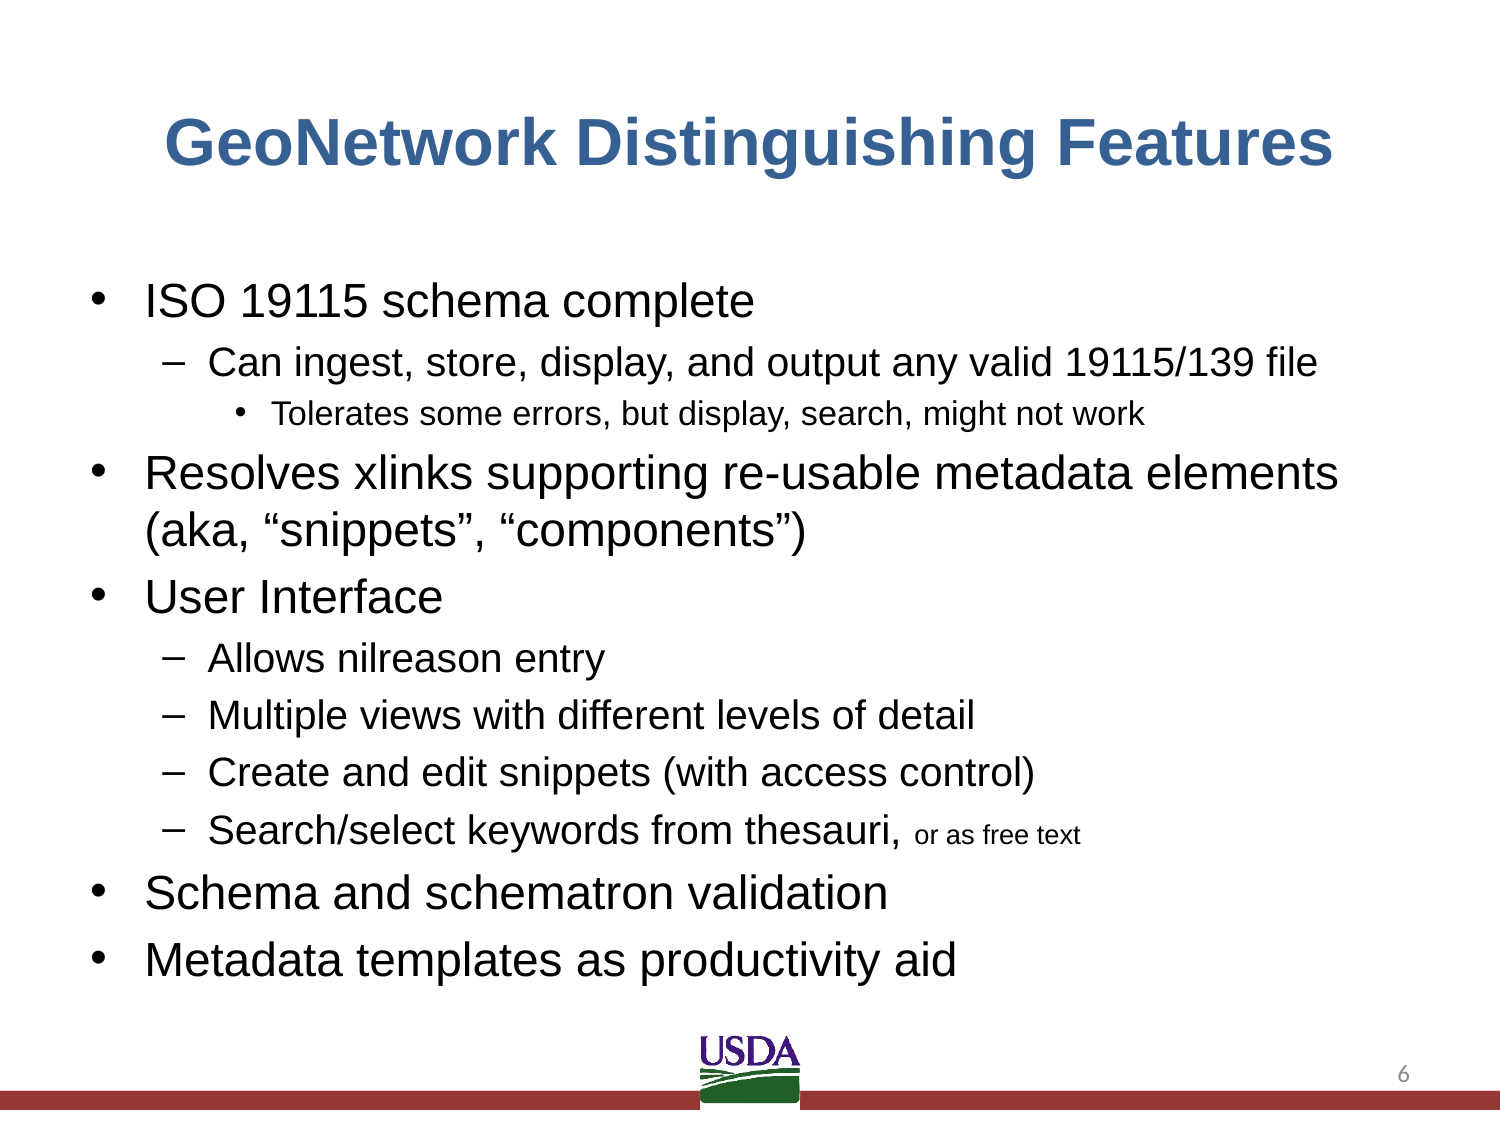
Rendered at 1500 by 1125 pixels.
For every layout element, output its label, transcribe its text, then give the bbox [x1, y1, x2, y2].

picture [699, 1034, 801, 1104]
slide_number 6 [1074, 1042, 1425, 1103]
title GeoNetwork Distinguishing Features [75, 45, 1425, 233]
list ISO 19115 schema complete Can ingest, store, display, and output any valid 19115/139 file Tolerates some errors, but display, search, might not work Resolves xlinks supporting re-usable metadata elements (aka, “snippets”, “components”) User Interface Allows nilreason entry Multiple views with different levels of detail Create and edit snippets (with access control) Search/select keywords from thesauri, or as free text Schema and schematron validation Metadata templates as productivity aid [75, 262, 1425, 1005]
